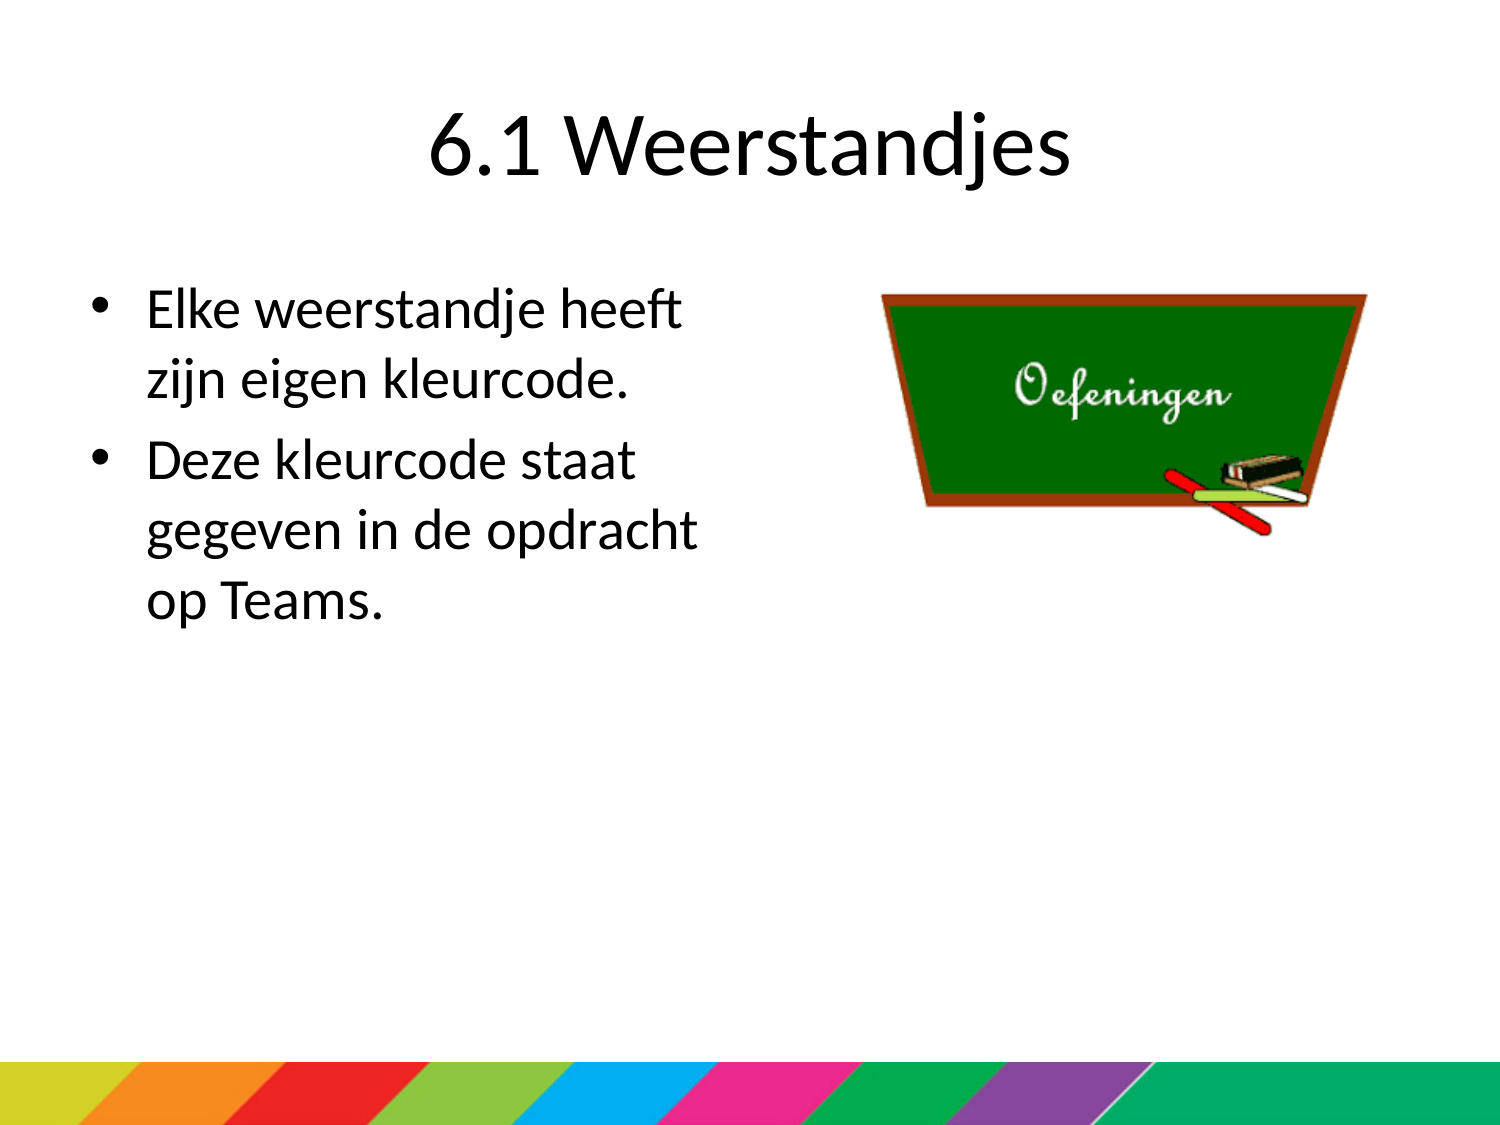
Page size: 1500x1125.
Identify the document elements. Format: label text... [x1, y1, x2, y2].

picture [656, 1062, 1500, 1125]
title 6.1 Weerstandjes [75, 45, 1425, 233]
picture [0, 1062, 574, 1125]
list Elke weerstandje heeft zijn eigen kleurcode. Deze kleurcode staat gegeven in de opdracht op Teams. [75, 262, 738, 1005]
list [879, 289, 1371, 542]
